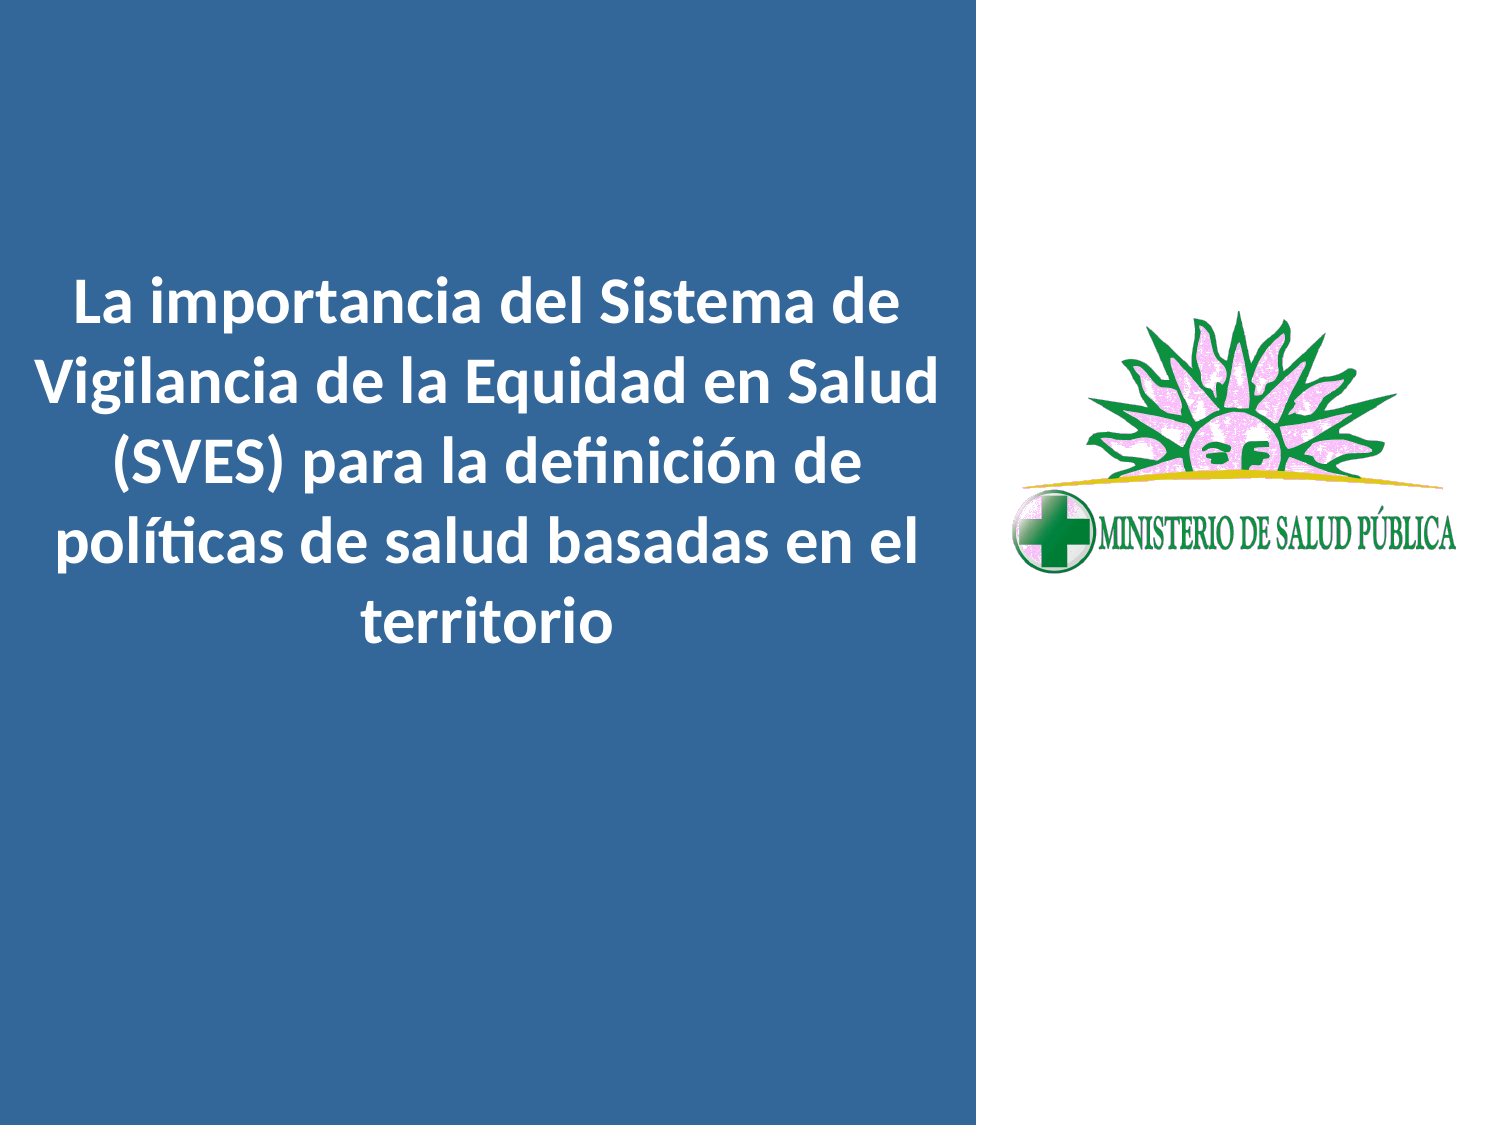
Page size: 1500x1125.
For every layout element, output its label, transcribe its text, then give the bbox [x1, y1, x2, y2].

text_box La importancia del Sistema de Vigilancia de la Equidad en Salud (SVES) para la definición de políticas de salud basadas en el territorio [0, 0, 975, 1125]
picture [997, 294, 1470, 591]
